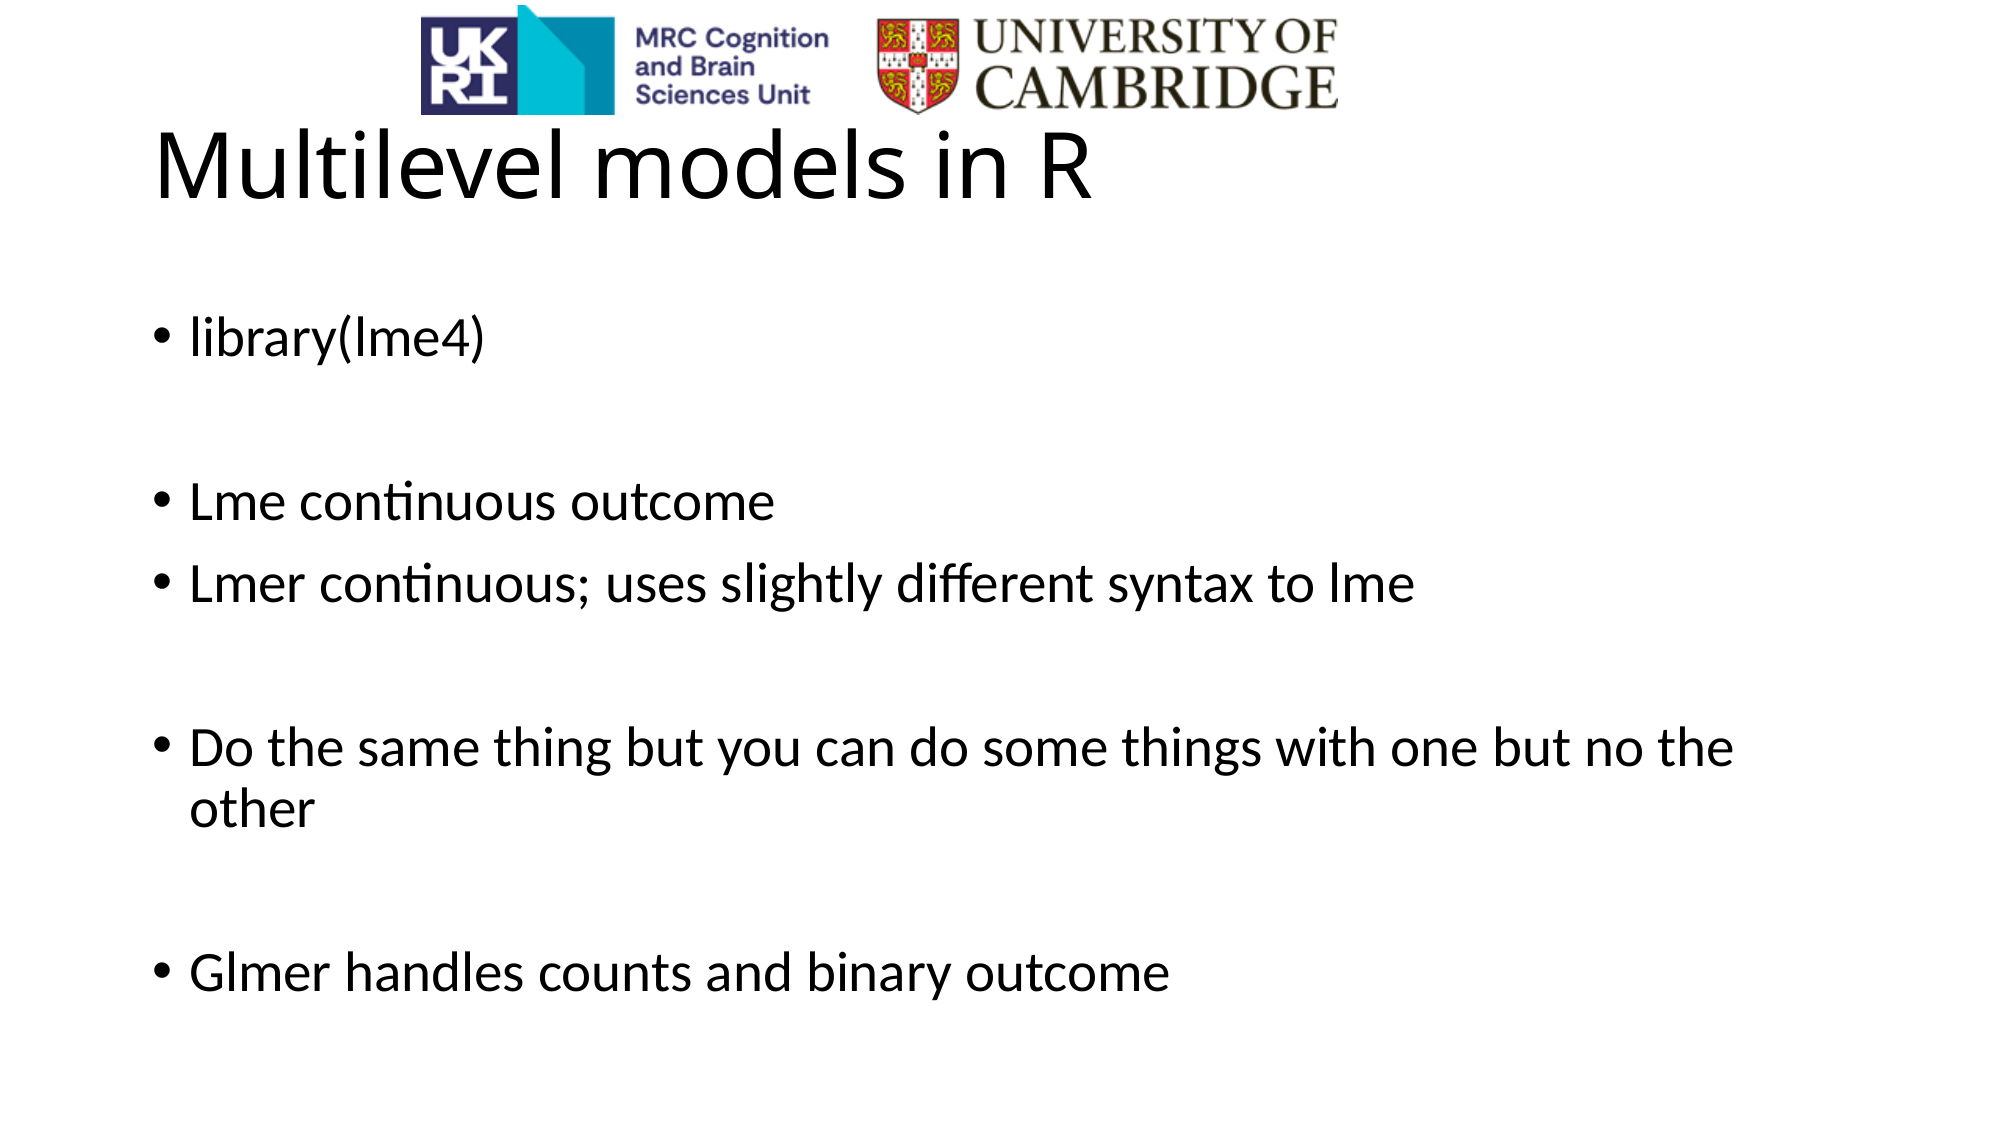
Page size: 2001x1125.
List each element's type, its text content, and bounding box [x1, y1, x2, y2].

picture [421, 5, 1338, 59]
title Multilevel models in R [137, 59, 1863, 278]
list library(lme4) Lme continuous outcome Lmer continuous; uses slightly different syntax to lme Do the same thing but you can do some things with one but no the other Glmer handles counts and binary outcome [137, 299, 1863, 1014]
